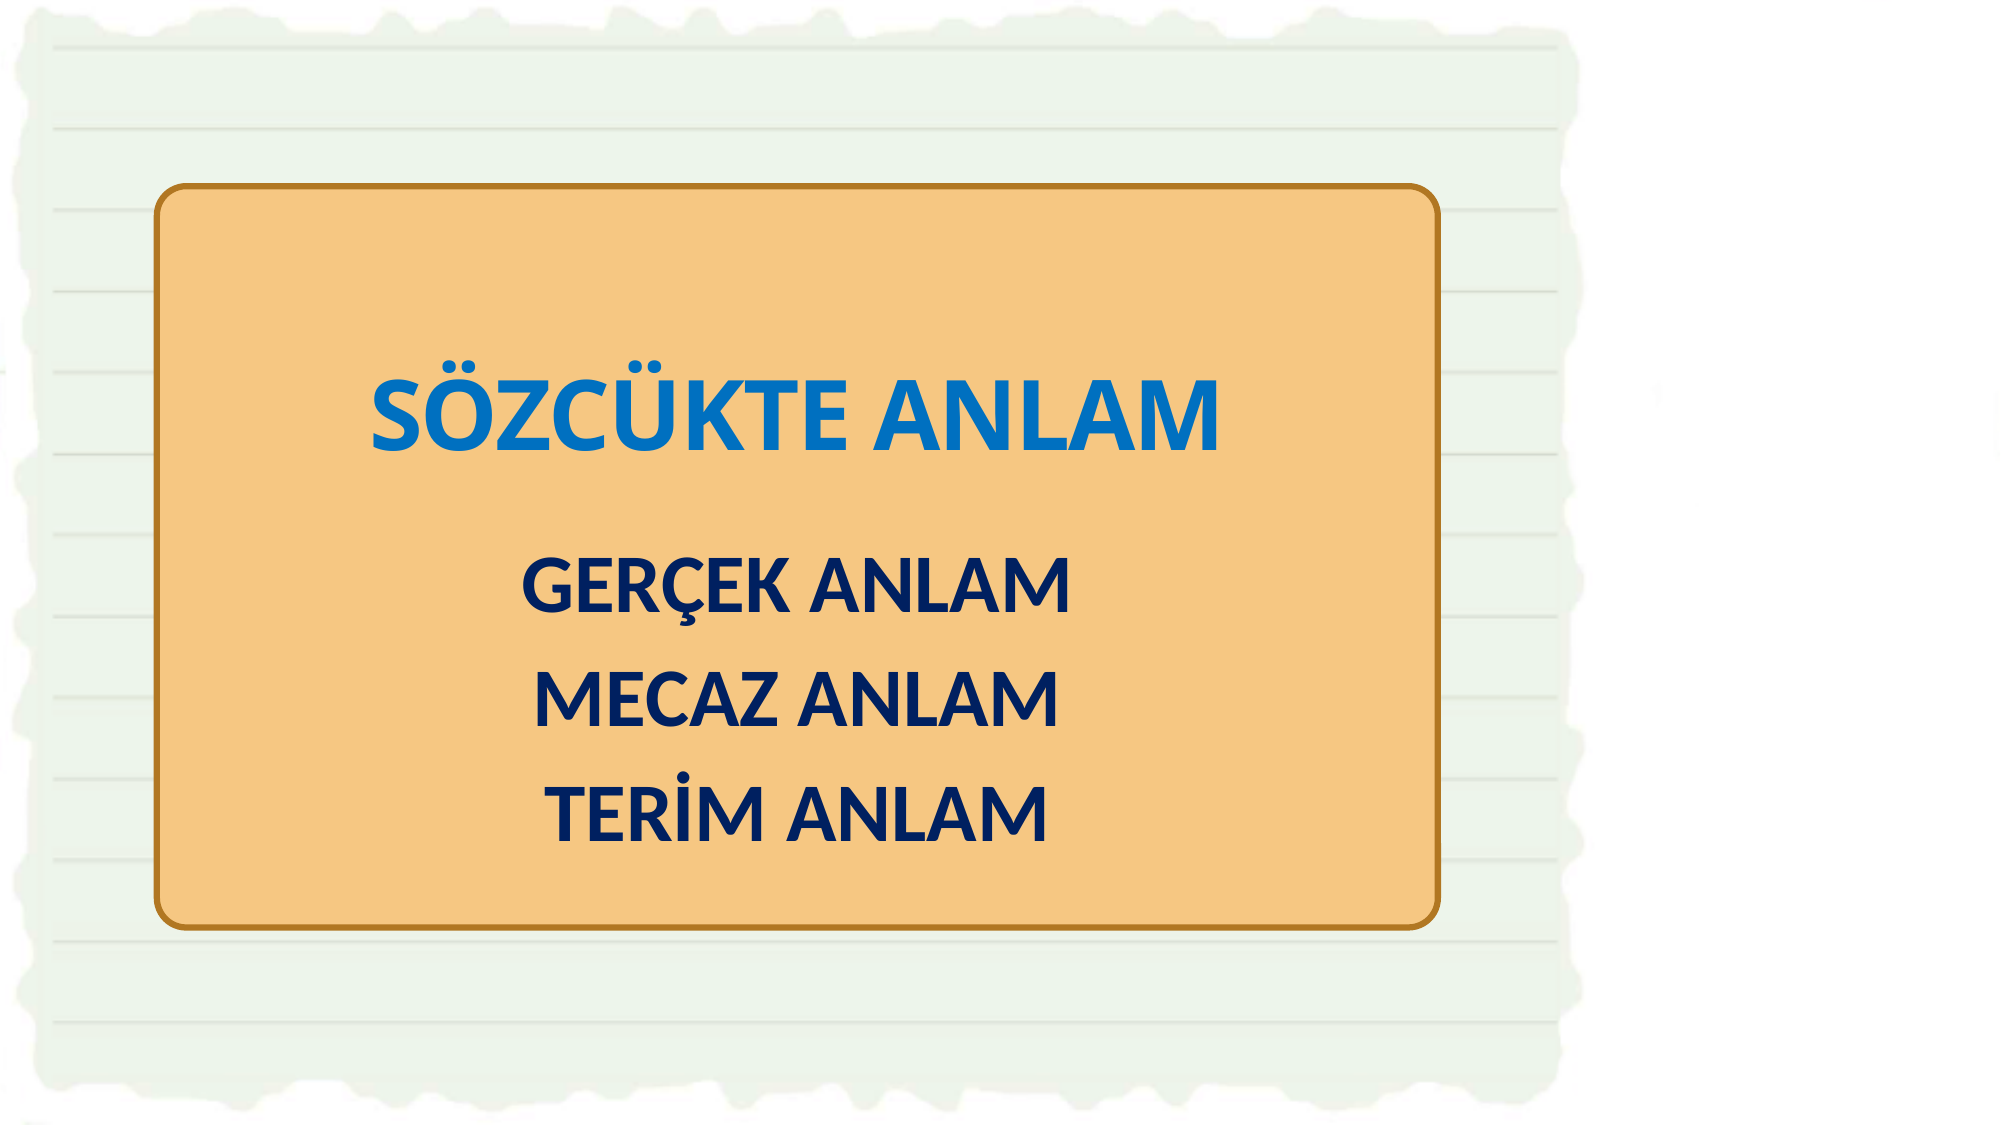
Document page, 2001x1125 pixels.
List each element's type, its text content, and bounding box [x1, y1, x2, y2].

subtitle GERÇEK ANLAM MECAZ ANLAM TERİM ANLAM [478, 532, 1117, 892]
text_box [155, 185, 1439, 929]
picture [0, 0, 2001, 1125]
title SÖZCÜKTE ANLAM [249, 299, 1346, 480]
